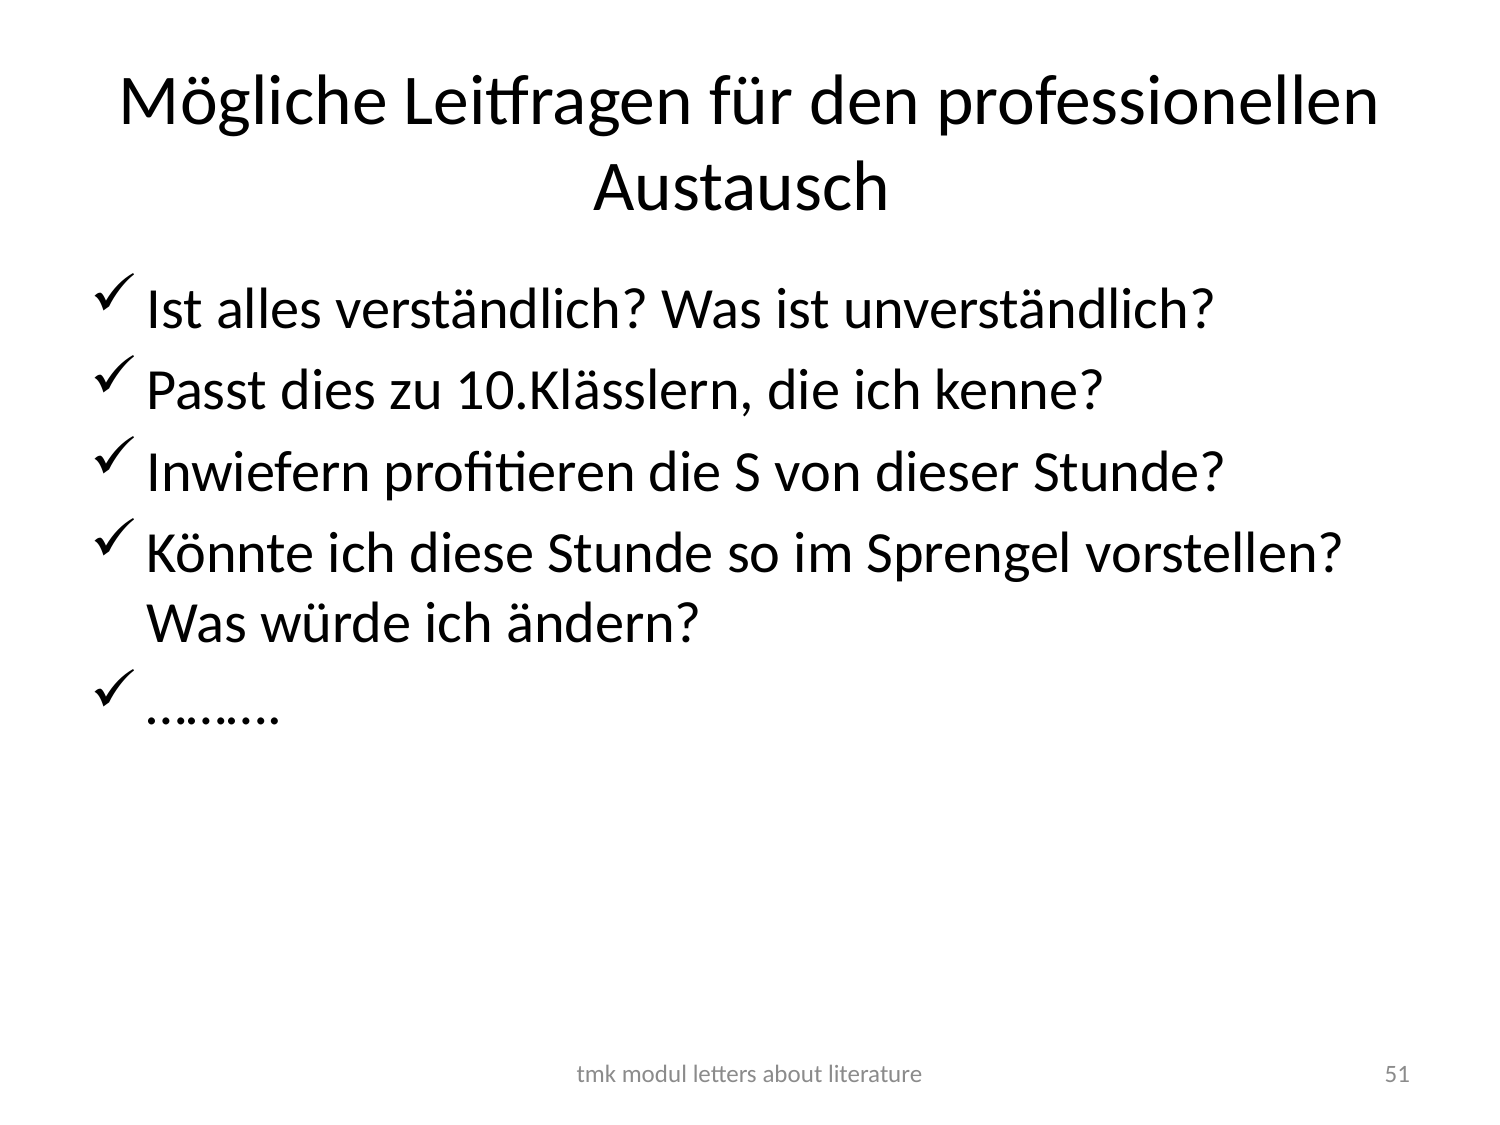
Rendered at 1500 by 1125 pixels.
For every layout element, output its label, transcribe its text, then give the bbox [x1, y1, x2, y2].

slide_number 51 [1074, 1042, 1425, 1103]
footer tmk modul letters about literature [512, 1042, 988, 1103]
list Ist alles verständlich? Was ist unverständlich? Passt dies zu 10.Klässlern, die ich kenne? Inwiefern profitieren die S von dieser Stunde? Könnte ich diese Stunde so im Sprengel vorstellen? Was würde ich ändern? ………. [75, 262, 1425, 1005]
title Mögliche Leitfragen für den professionellen Austausch [75, 45, 1425, 233]
